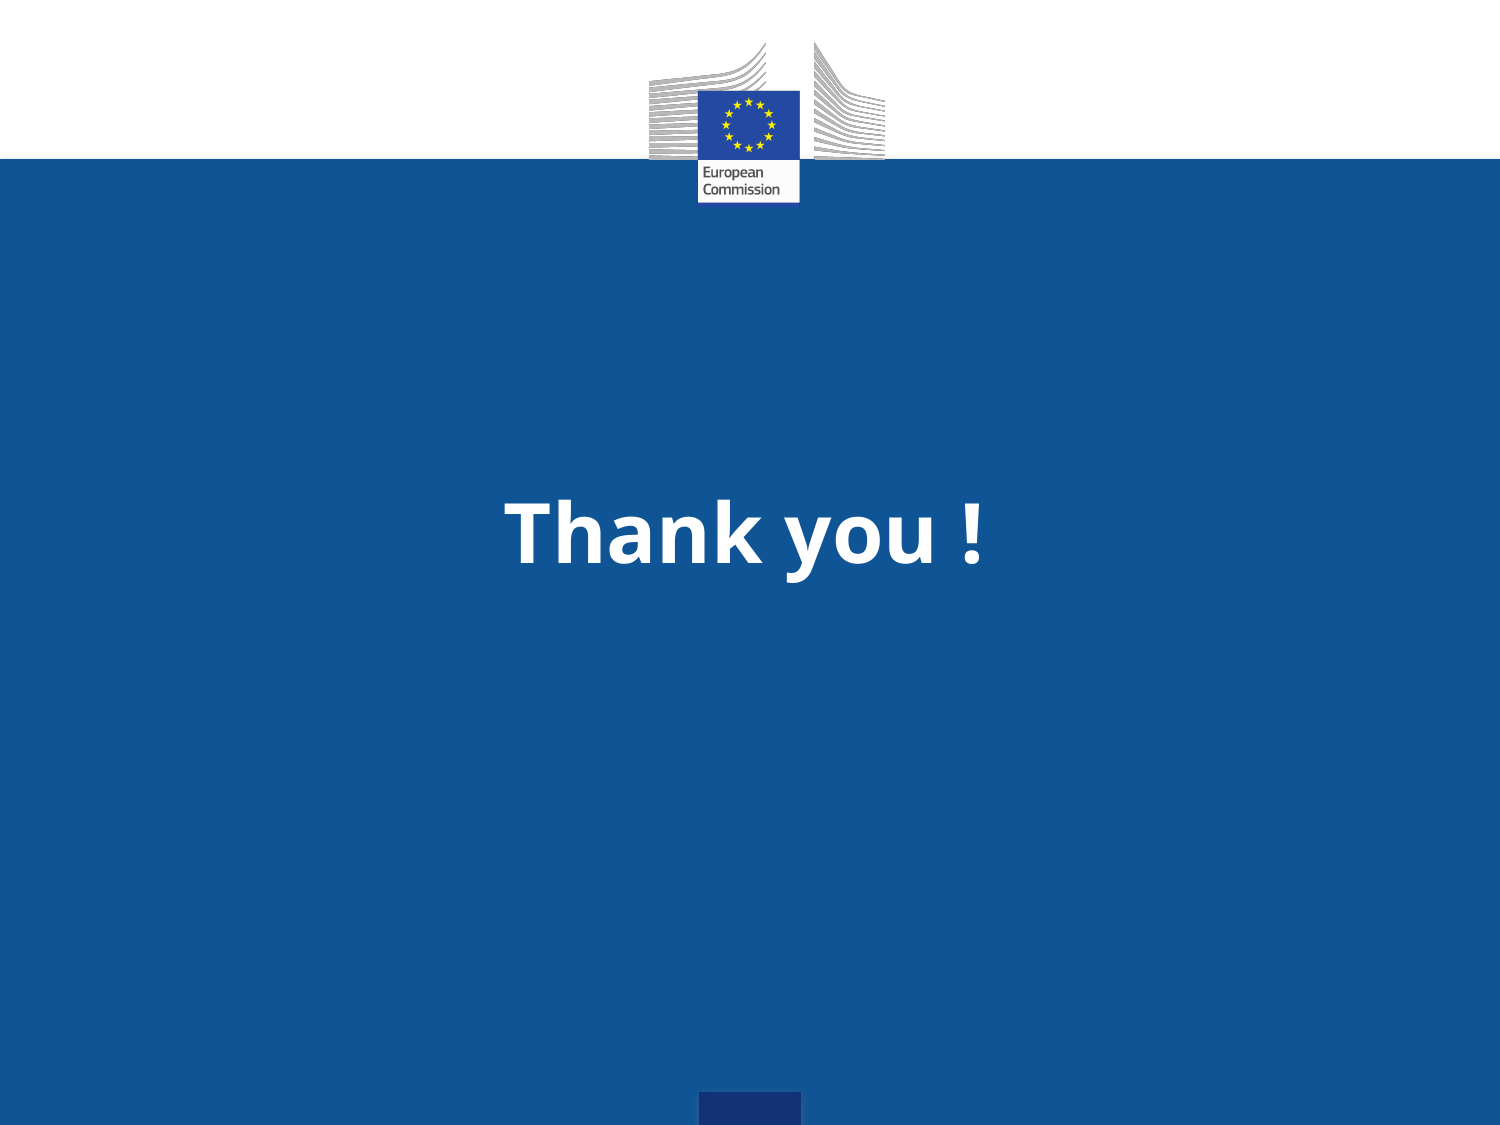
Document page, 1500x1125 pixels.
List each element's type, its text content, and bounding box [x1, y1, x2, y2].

title Thank you ! [0, 515, 1496, 646]
picture [649, 42, 885, 207]
